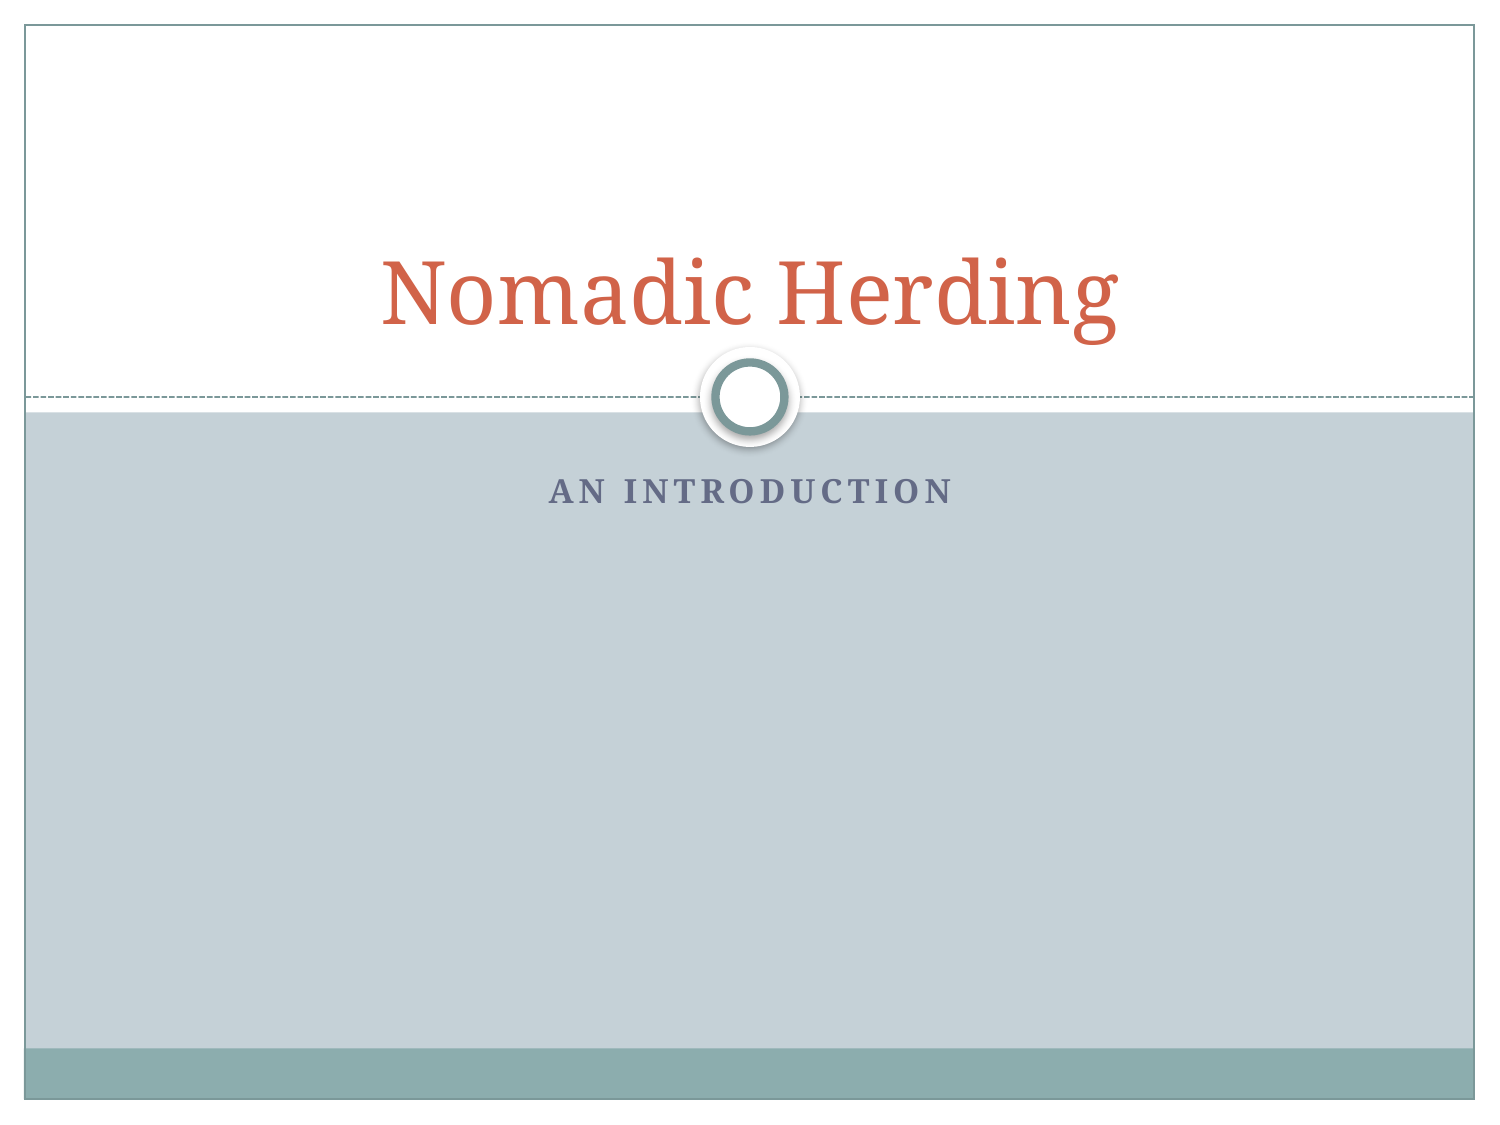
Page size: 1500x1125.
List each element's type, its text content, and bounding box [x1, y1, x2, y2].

title Nomadic Herding [112, 62, 1388, 350]
subtitle AN INTRODUCTION [225, 462, 1275, 750]
